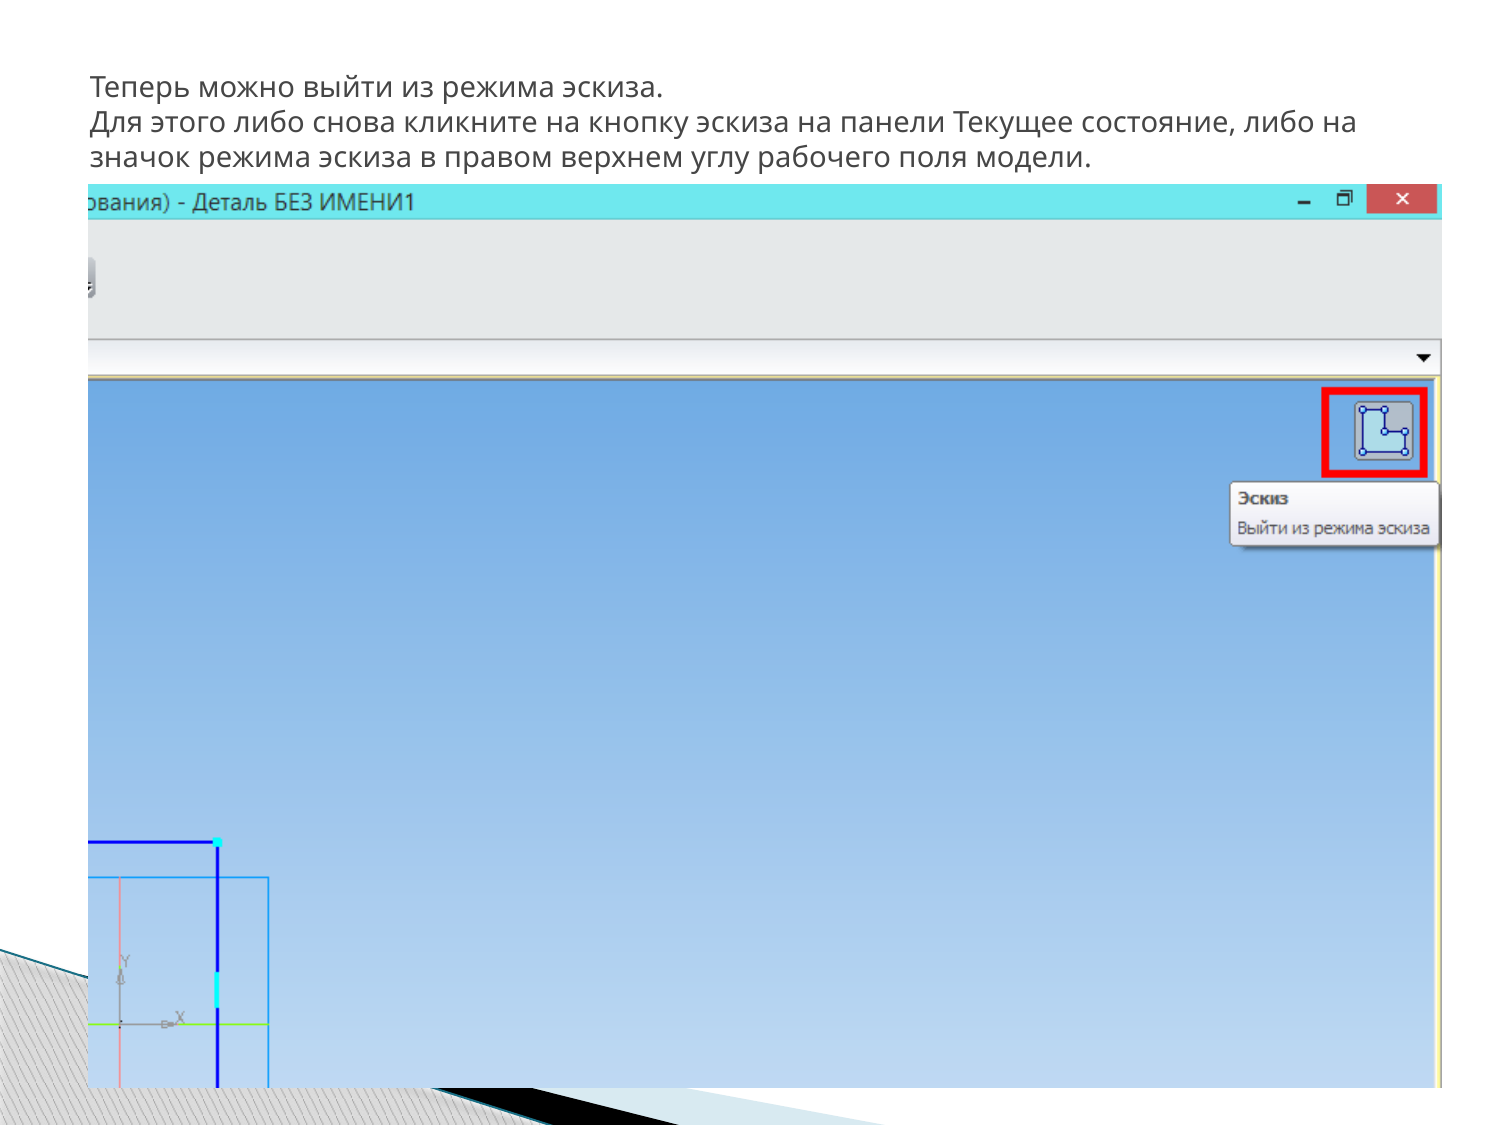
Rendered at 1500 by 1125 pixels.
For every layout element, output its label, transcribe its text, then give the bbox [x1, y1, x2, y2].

picture [88, 184, 1442, 1088]
title Теперь можно выйти из режима эскиза. Для этого либо снова кликните на кнопку эскиза на панели Текущее состояние, либо на значок режима эскиза в правом верхнем углу рабочего поля модели. [75, 45, 1425, 233]
